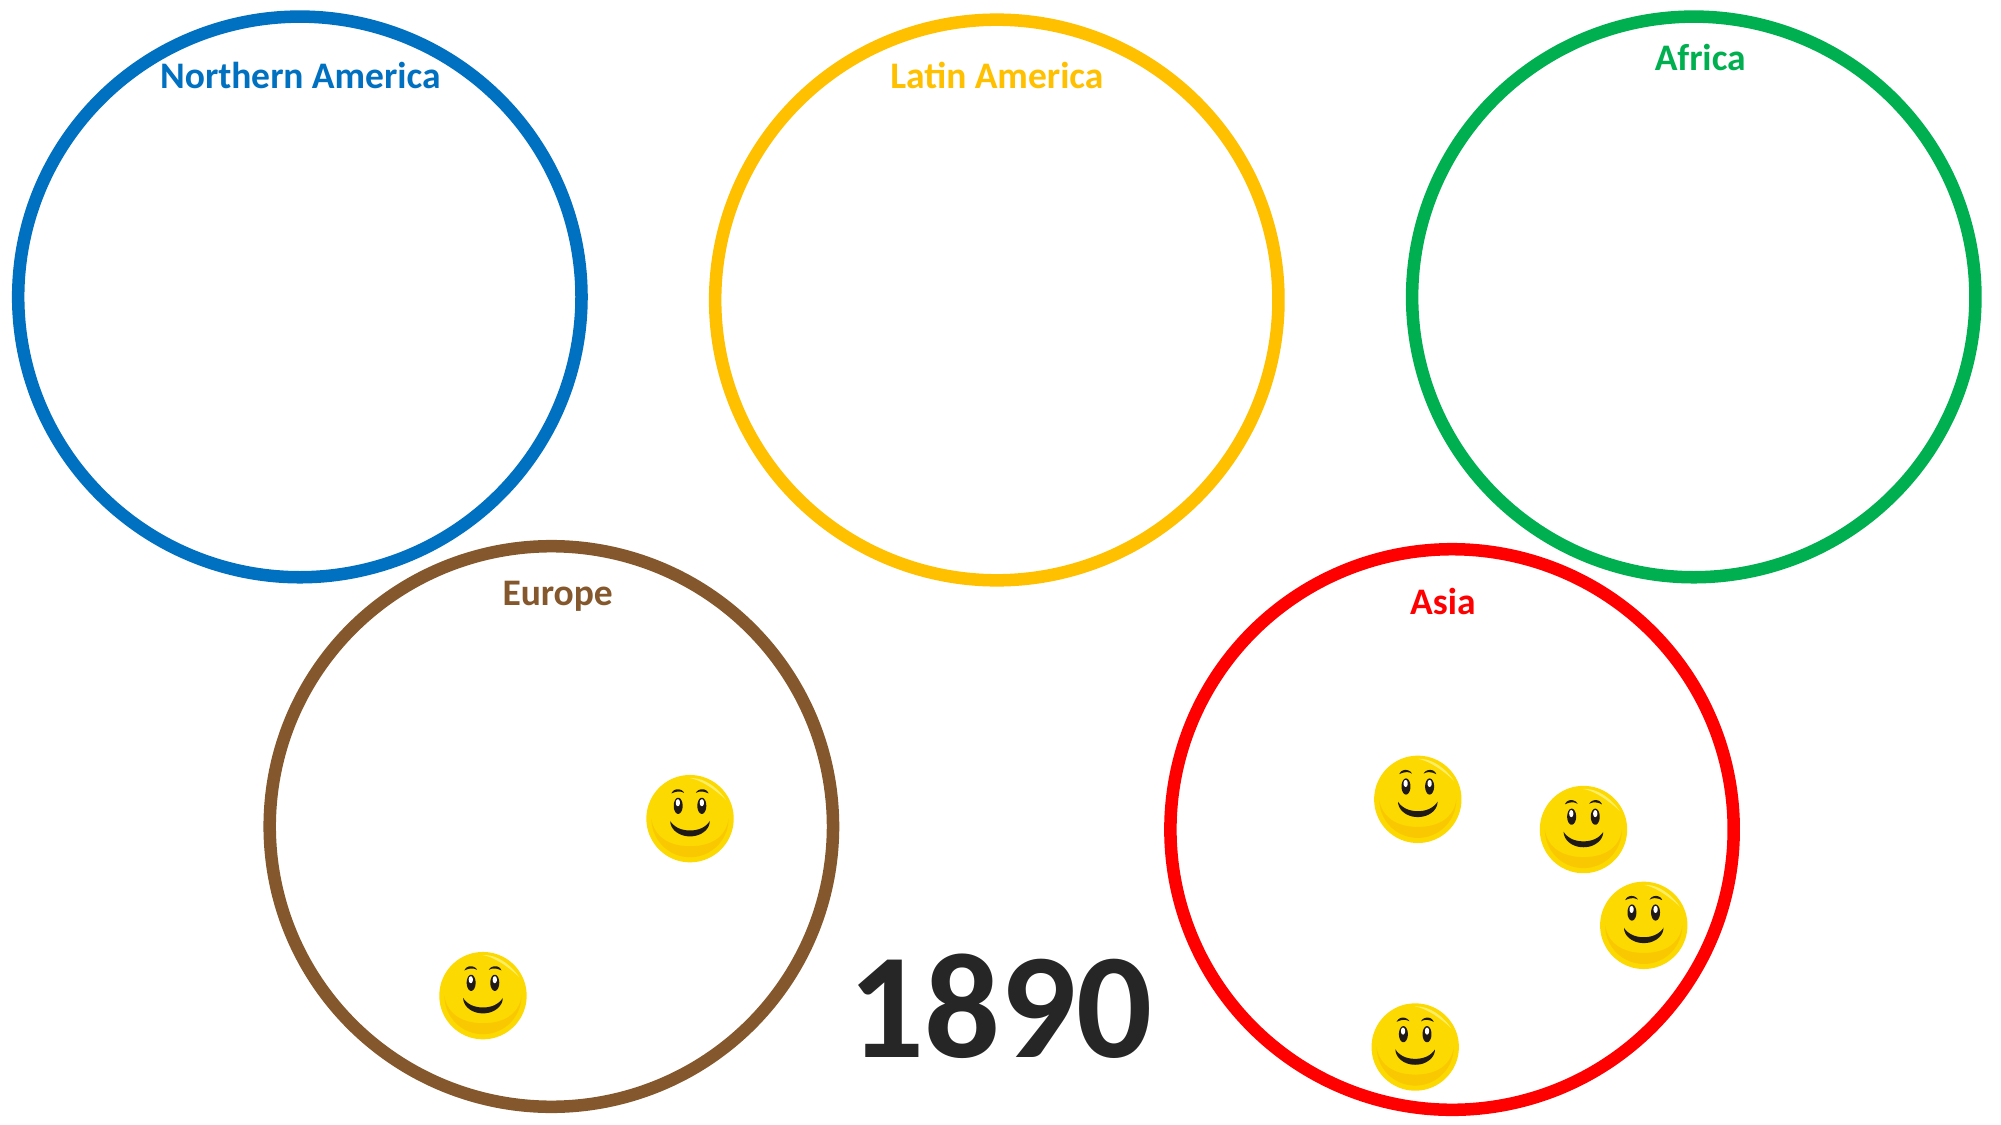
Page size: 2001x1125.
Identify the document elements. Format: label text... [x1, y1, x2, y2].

text_box [178, 15, 422, 43]
text_box Northern America [145, 43, 497, 104]
picture [1371, 1003, 1459, 1091]
text_box Asia [1395, 569, 1493, 630]
text_box [1169, 548, 1735, 1111]
text_box 1890 [820, 900, 1181, 1095]
text_box [714, 46, 1280, 582]
picture [1600, 881, 1688, 970]
picture [1539, 785, 1628, 874]
text_box [1411, 15, 1977, 579]
picture [439, 951, 527, 1040]
picture [646, 774, 734, 863]
text_box Europe [488, 560, 647, 621]
text_box Latin America [875, 43, 1122, 104]
text_box [17, 61, 583, 579]
text_box Africa [1640, 25, 1788, 86]
text_box [268, 545, 835, 1108]
picture [1374, 755, 1462, 843]
text_box [881, 18, 1112, 43]
